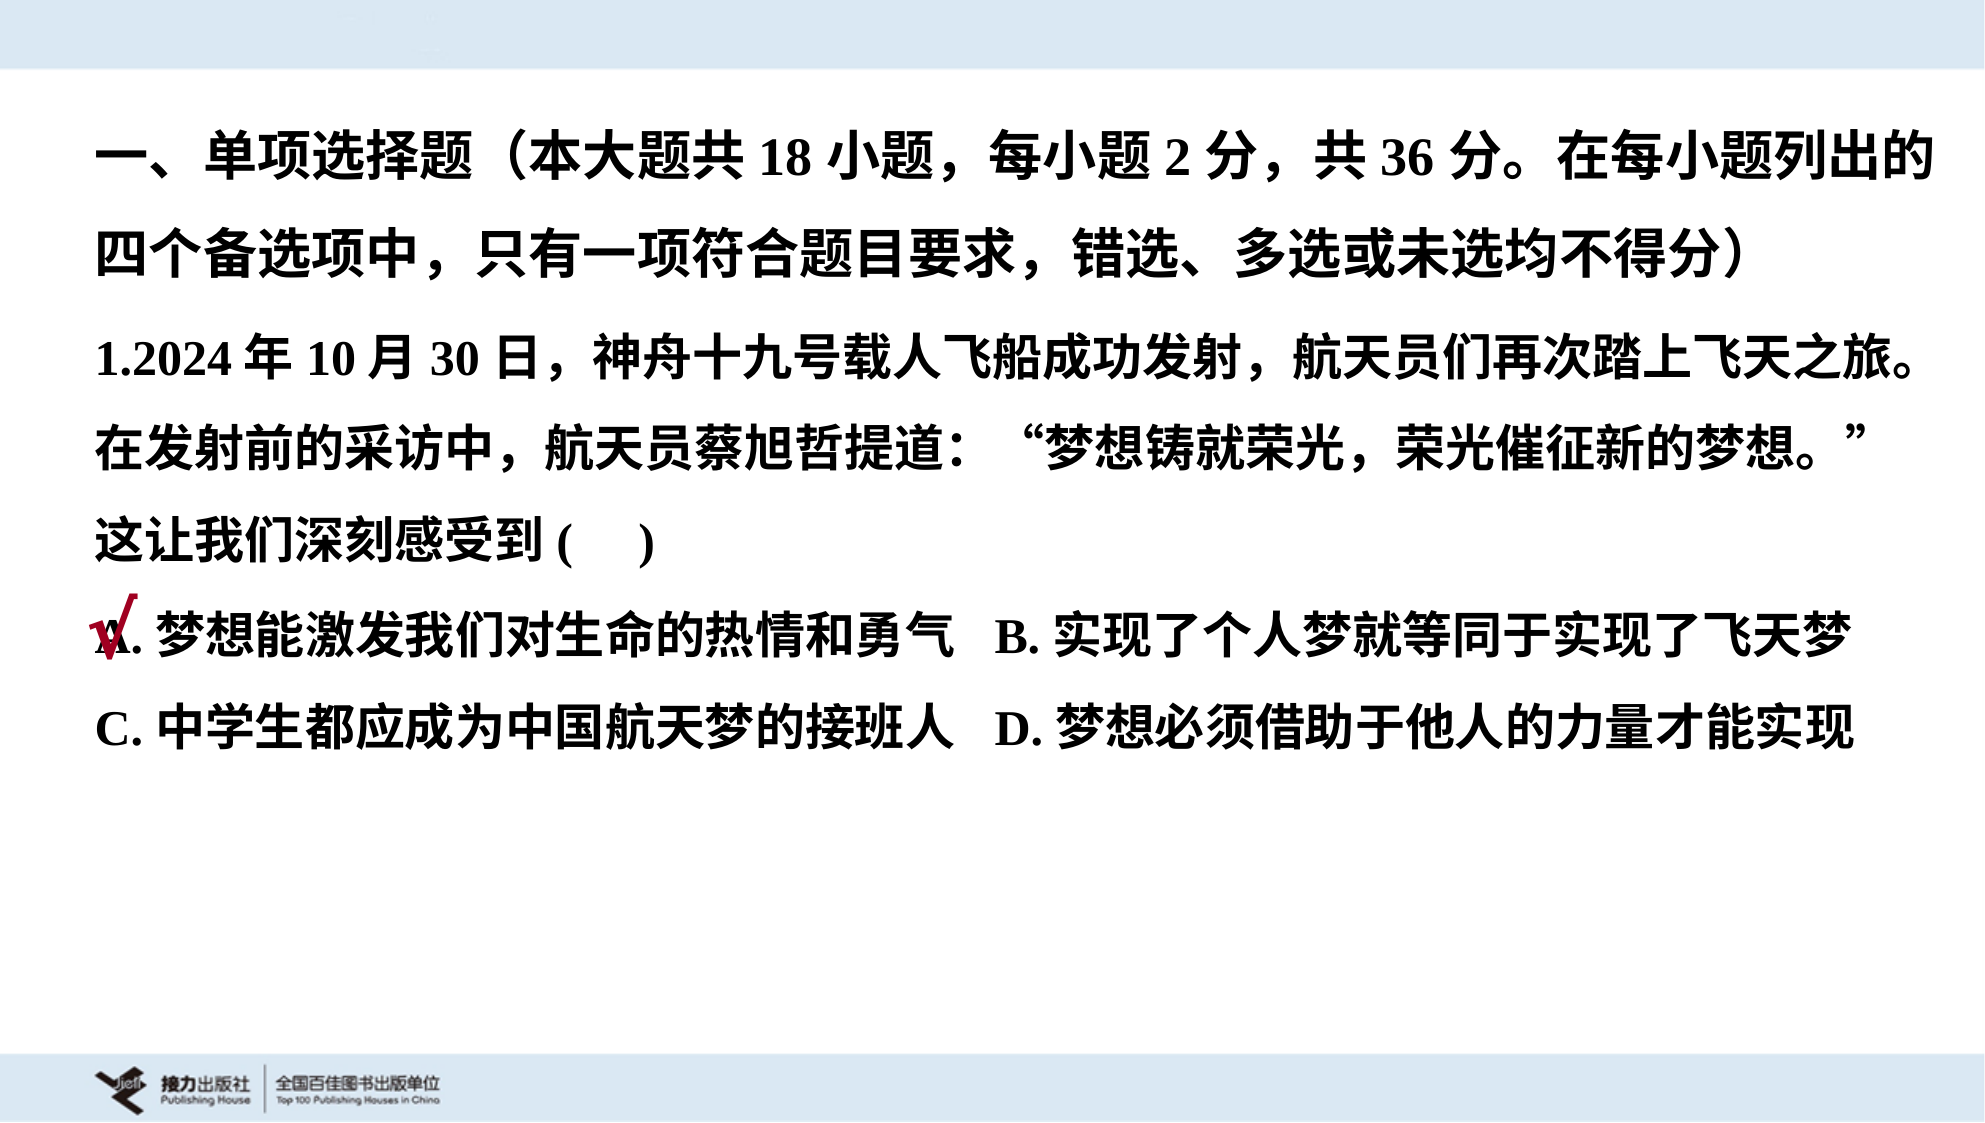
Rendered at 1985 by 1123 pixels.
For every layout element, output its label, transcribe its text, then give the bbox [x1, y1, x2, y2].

text_box 一、单项选择题（本大题共18小题，每小题2分，共36分。在每小题列出的 四个备选项中，只有一项符合题目要求，错选、多选或未选均不得分） [94, 88, 1892, 293]
text_box √ [86, 581, 139, 675]
text_box 1.2024年10月30日，神舟十九号载人飞船成功发射，航天员们再次踏上飞天之旅。 在发射前的采访中，航天员蔡旭哲提道：“梦想铸就荣光，荣光催征新的梦想。” 这让我们深刻感受到( ) [94, 293, 1892, 569]
picture [0, 0, 1985, 1122]
text_box A.梦想能激发我们对生命的热情和勇气 B.实现了个人梦就等同于实现了飞天梦 C.中学生都应成为中国航天梦的接班人 D.梦想必须借助于他人的力量才能实现 [94, 572, 1892, 756]
